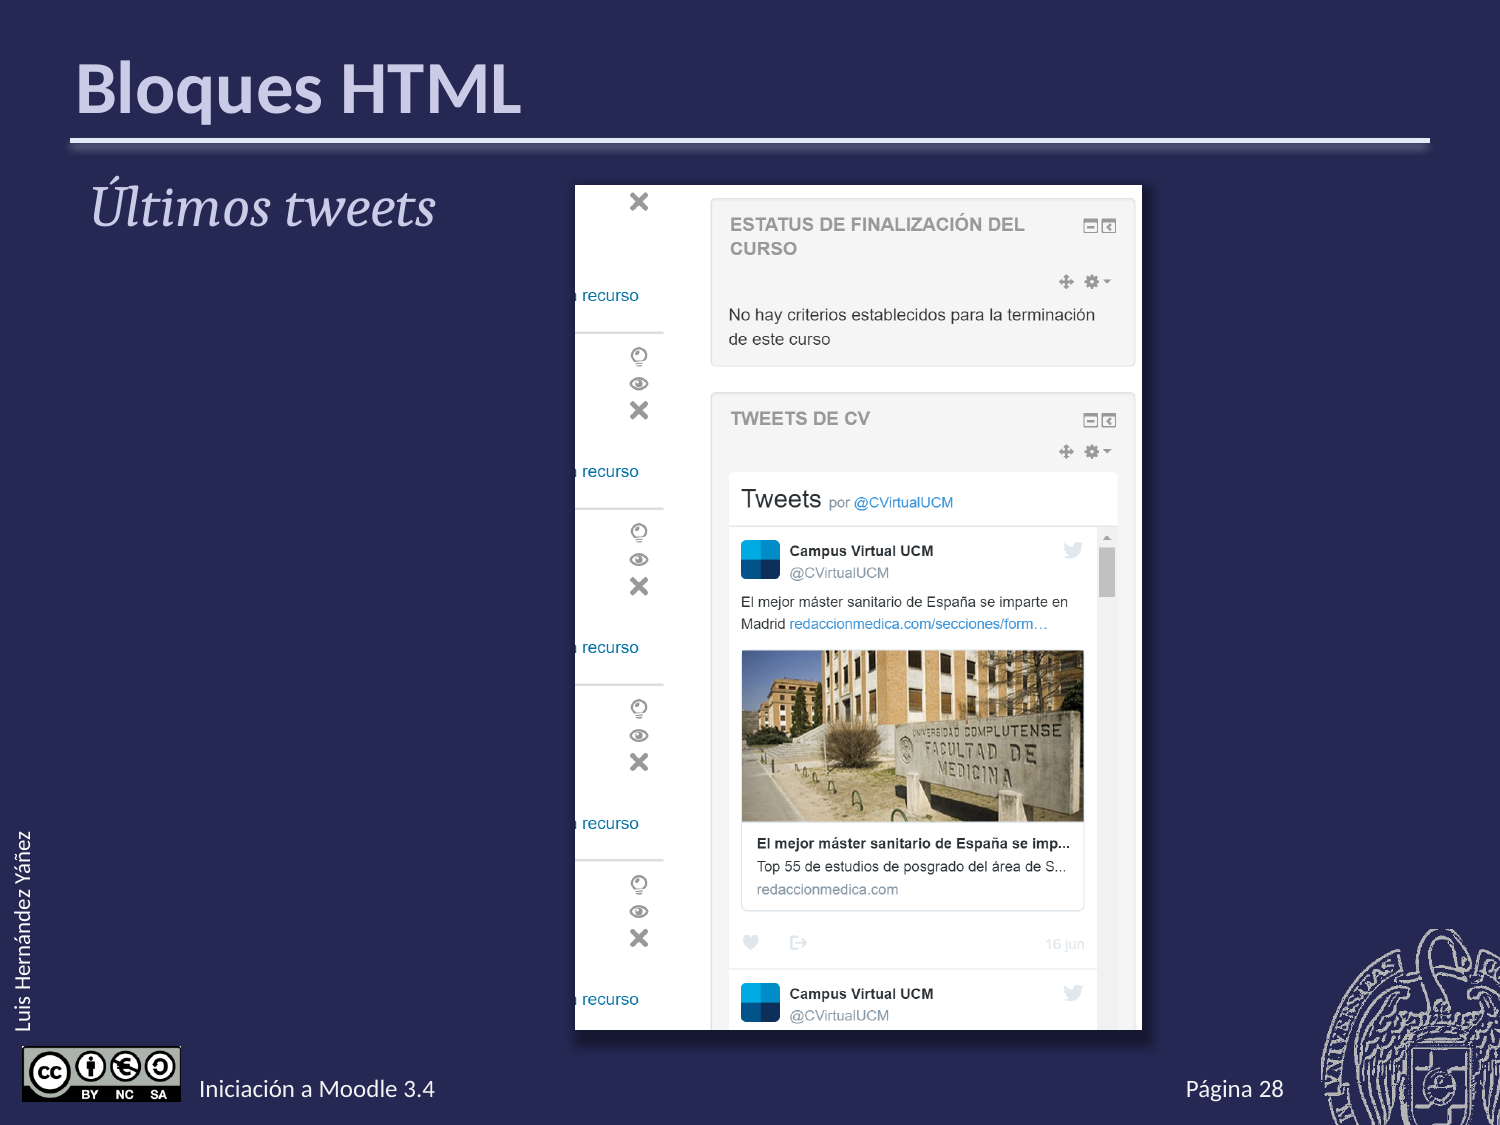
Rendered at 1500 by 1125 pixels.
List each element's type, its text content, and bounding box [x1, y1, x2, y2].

picture [22, 1046, 181, 1102]
picture [1321, 929, 1500, 1125]
slide_number Página 27 [1136, 1042, 1285, 1103]
list Últimos tweets [75, 160, 1425, 1017]
title Bloques HTML [75, 46, 1425, 129]
footer Iniciación a Moodle 3.4 [199, 1042, 1114, 1103]
picture [575, 185, 1142, 1030]
